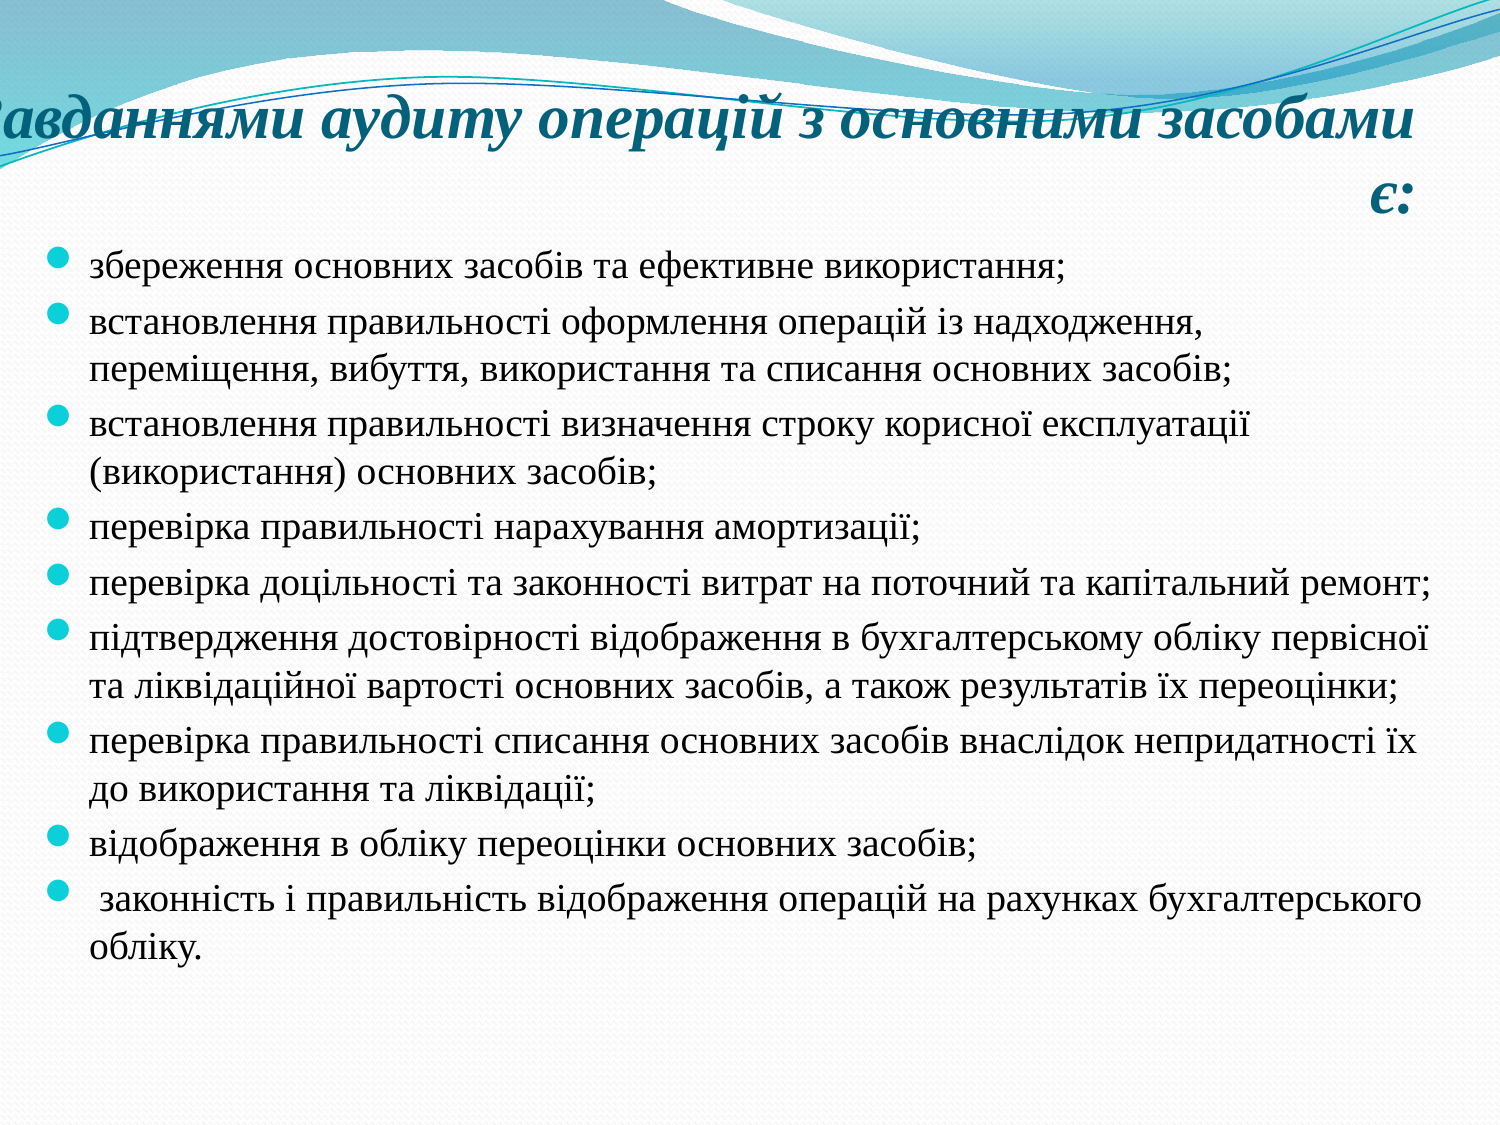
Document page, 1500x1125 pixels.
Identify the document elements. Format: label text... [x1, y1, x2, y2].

title Завданнями аудиту операцій з основними засобами є: [0, 66, 1418, 303]
list збереження основних засобів та ефективне використання; встановлення правильності оформлення операцій із надходження, переміщення, вибуття, використання та списання основних засобів; встановлення правильності визначення строку корисної експлуатації (використання) основних засобів; перевірка правильності нарахування амортизації; перевірка доцільності та законності витрат на поточний та капітальний ремонт; підтвердження достовірності відображення в бухгалтерському обліку первісної та ліквідаційної вартості основних засобів, а також результатів їх переоцінки; перевірка правильності списання основних засобів внаслідок непридатності їх до використання та ліквідації; відображення в обліку переоцінки основних засобів; законність і правильність відображення операцій на рахунках бухгалтерського обліку. [29, 231, 1459, 1000]
